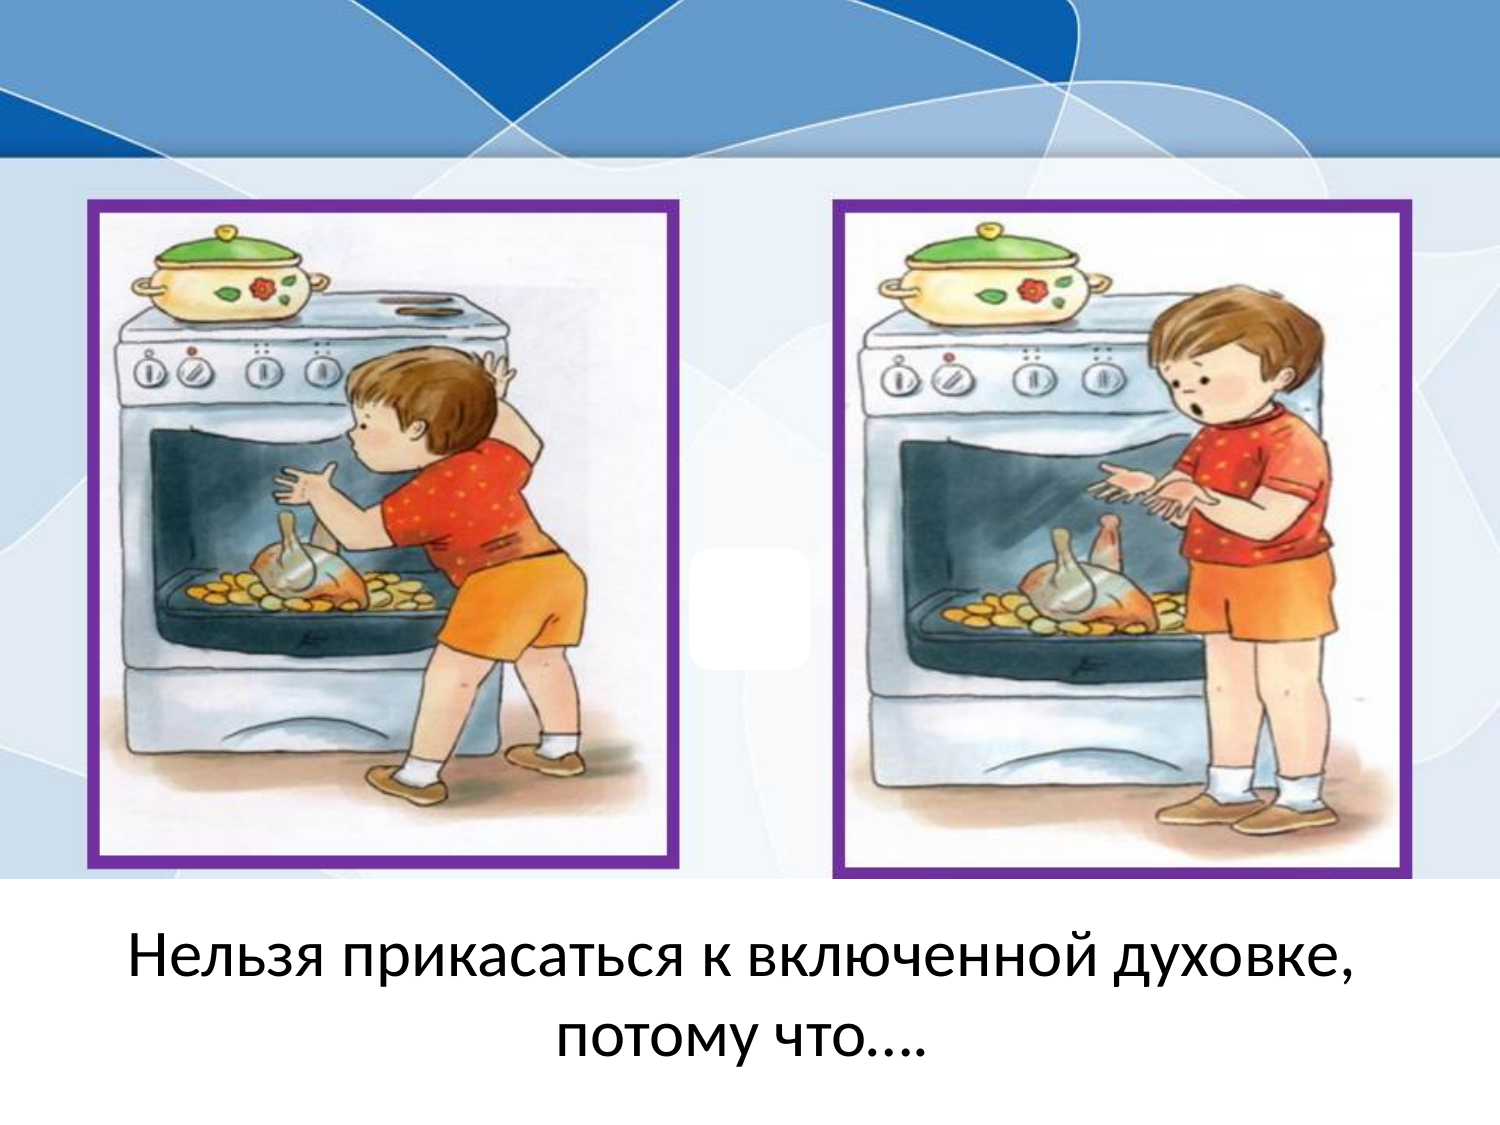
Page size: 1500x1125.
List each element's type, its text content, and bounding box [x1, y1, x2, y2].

title Нельзя прикасаться к включенной духовке, потому что…. [75, 890, 1425, 1090]
picture [0, 0, 1500, 880]
